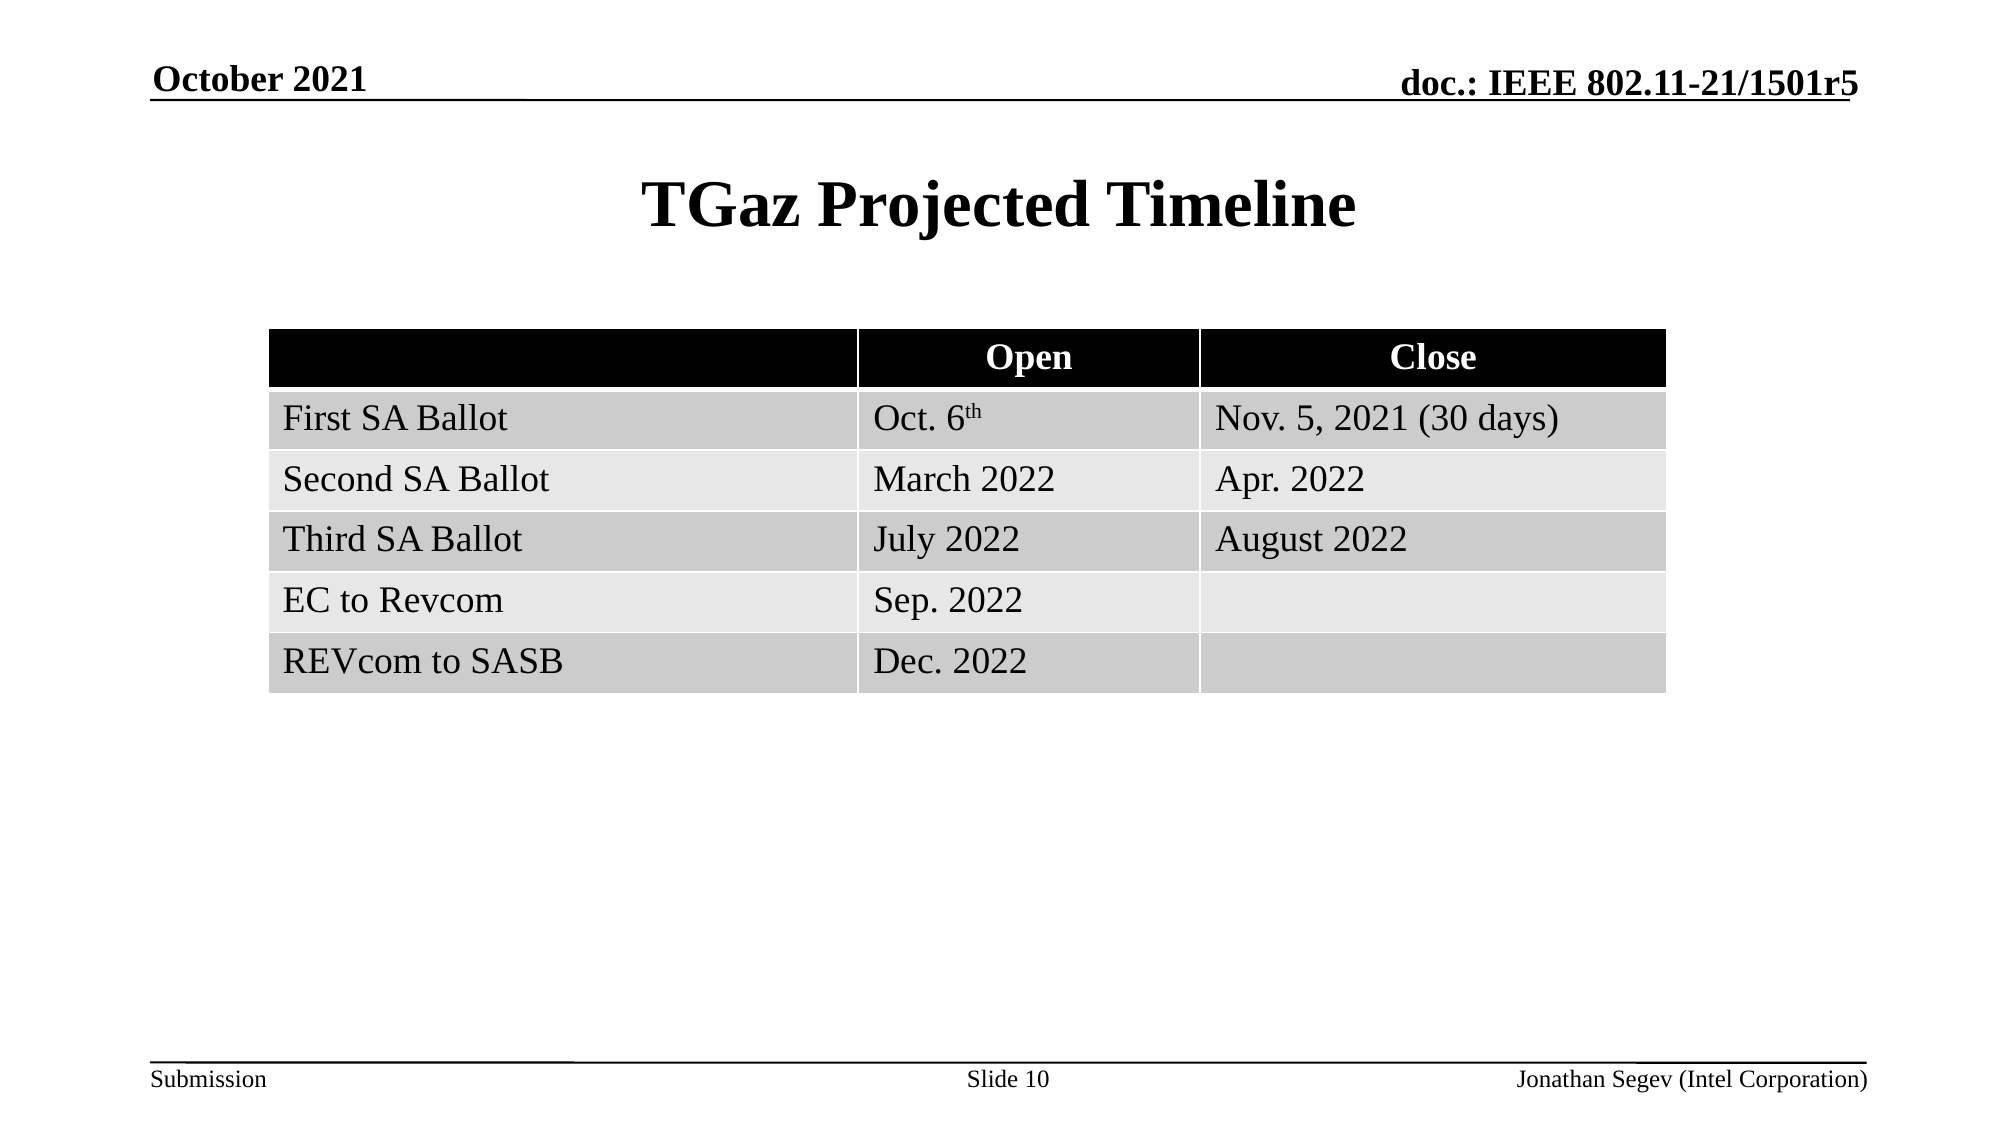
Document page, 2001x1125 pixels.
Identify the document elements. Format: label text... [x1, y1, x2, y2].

table_header Close [1201, 329, 1666, 387]
table_cell Third SA Ballot [269, 512, 857, 571]
table_cell Second SA Ballot [269, 451, 857, 510]
table_cell Dec. 2022 [859, 633, 1199, 693]
table_cell Apr. 2022 [1201, 451, 1666, 510]
table_cell First SA Ballot [269, 392, 857, 449]
table_cell EC to Revcom [269, 573, 857, 632]
table_header [269, 329, 857, 387]
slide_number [152, 54, 563, 100]
table_header Open [859, 329, 1199, 387]
table_cell Sep. 2022 [859, 573, 1199, 632]
table_cell Nov. 5, 2021 (30 days) [1201, 392, 1666, 449]
footer Jonathan Segev (Intel Corporation) [1171, 1061, 1869, 1093]
slide_number Slide 10 [950, 1061, 1067, 1123]
table_cell March 2022 [859, 451, 1199, 510]
table_cell [1201, 573, 1666, 632]
table_cell REVcom to SASB [269, 633, 857, 693]
table_cell August 2022 [1201, 512, 1666, 571]
title TGaz Projected Timeline [149, 112, 1850, 288]
table_cell July 2022 [859, 512, 1199, 571]
table_cell [1201, 633, 1666, 693]
table_cell Oct. 6th [859, 392, 1199, 449]
